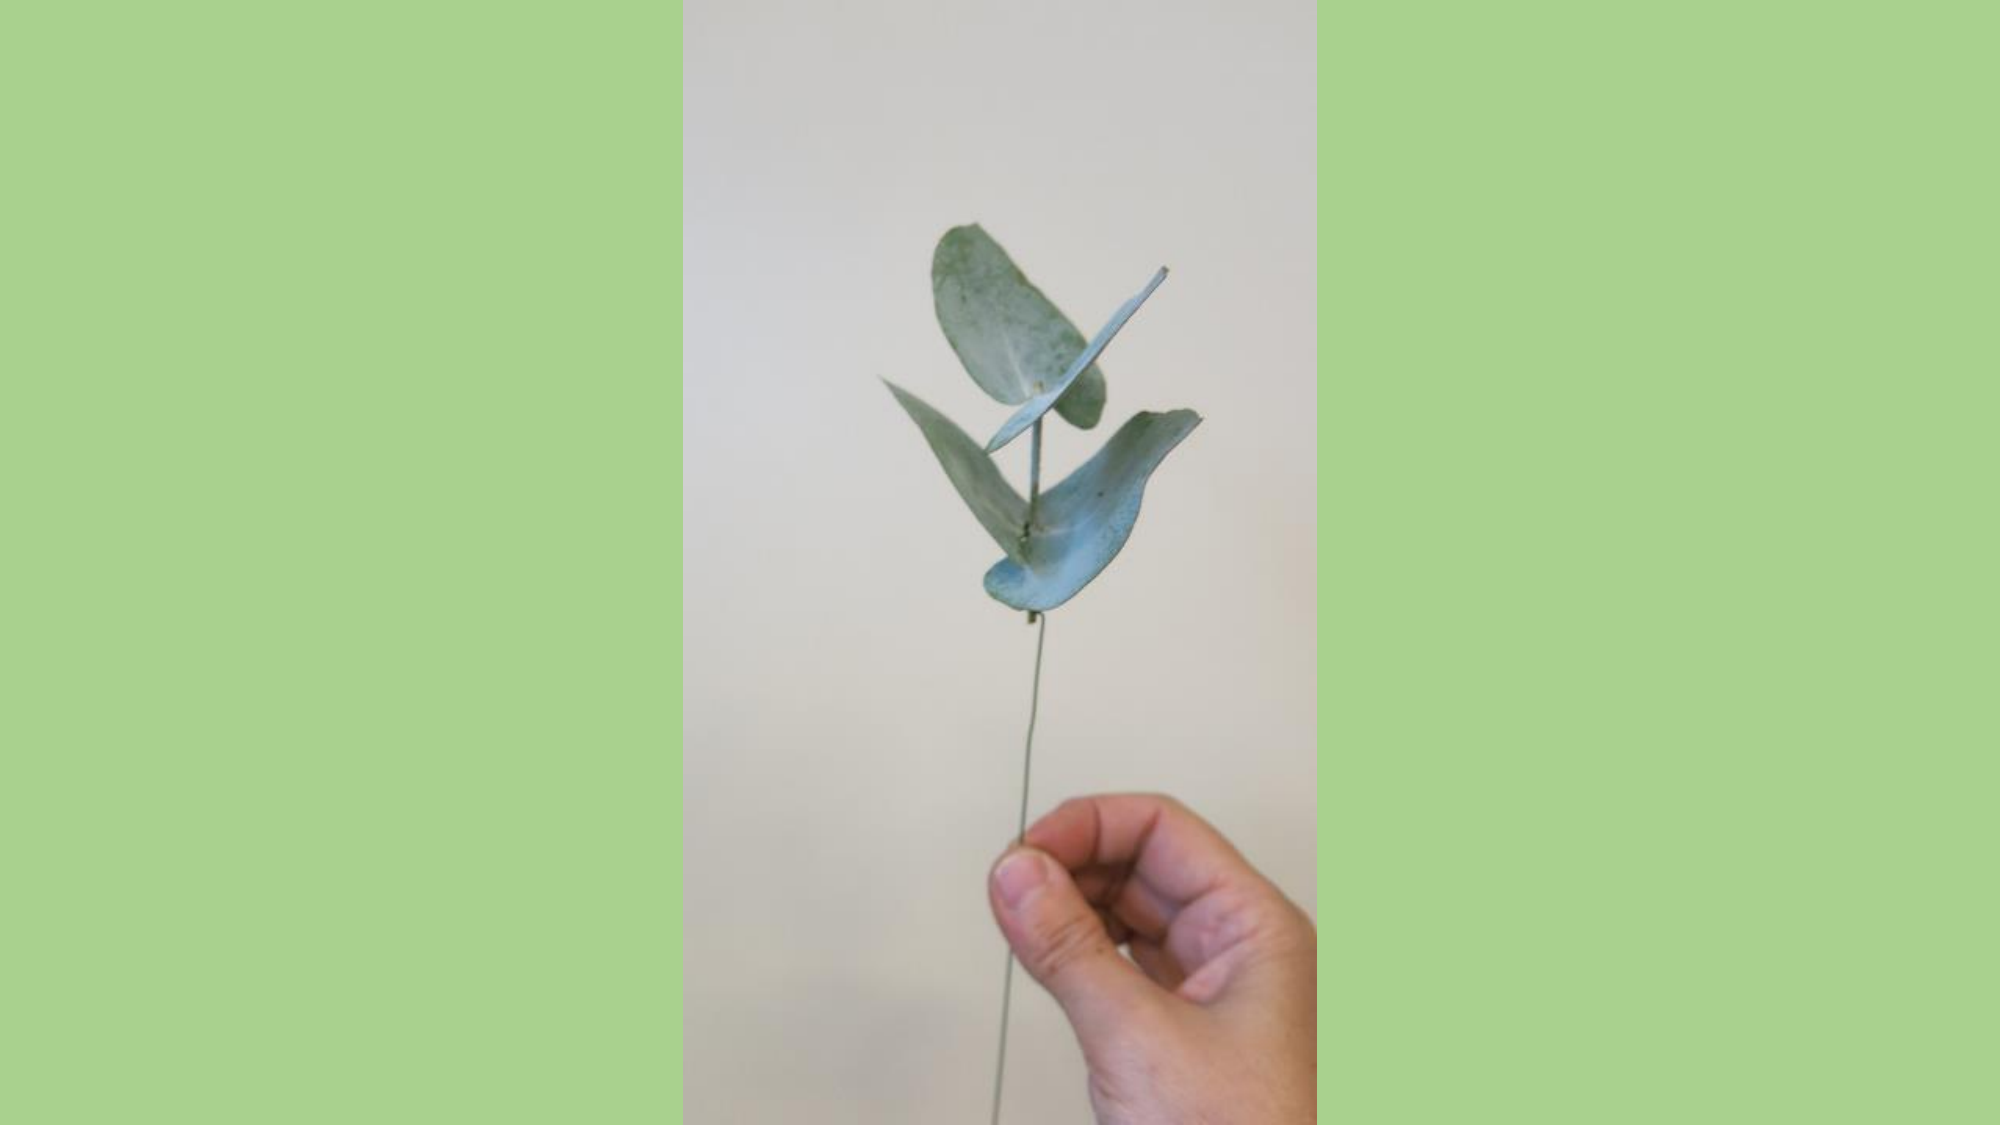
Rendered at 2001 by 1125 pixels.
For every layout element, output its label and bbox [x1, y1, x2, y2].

picture [683, 0, 1317, 1125]
